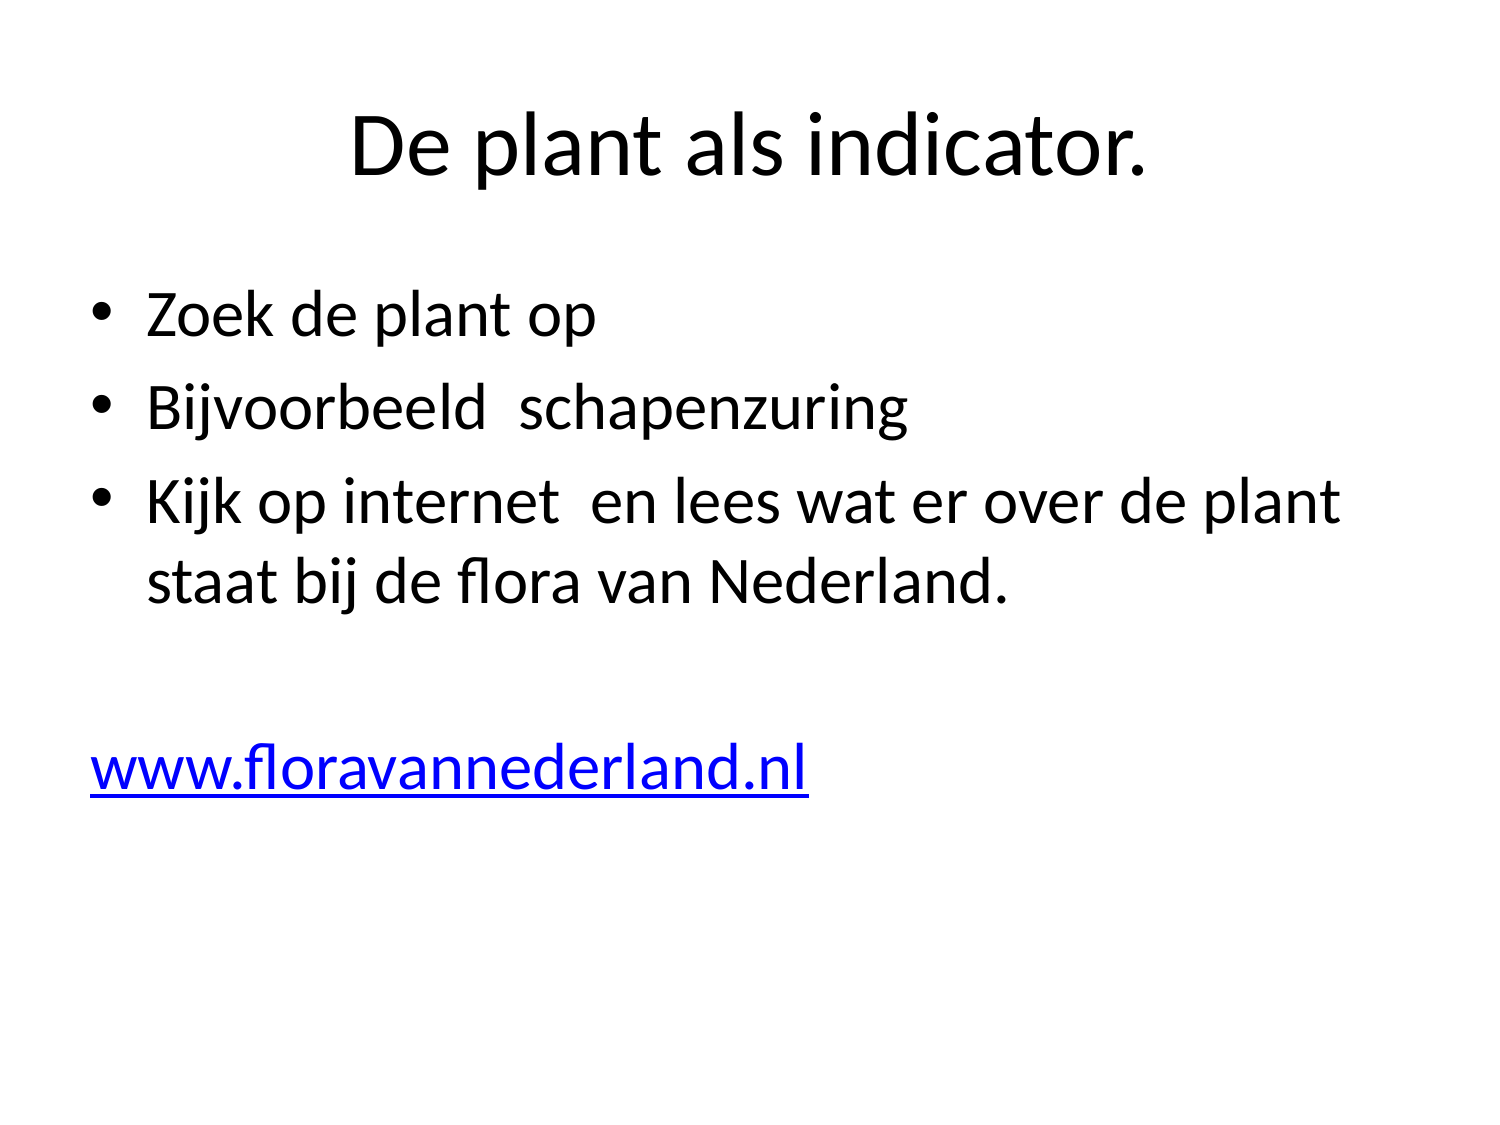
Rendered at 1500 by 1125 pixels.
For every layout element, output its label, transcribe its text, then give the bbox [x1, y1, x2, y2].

list Zoek de plant op Bijvoorbeeld schapenzuring Kijk op internet en lees wat er over de plant staat bij de flora van Nederland. www.floravannederland.nl [75, 262, 1425, 1005]
title De plant als indicator. [75, 45, 1425, 233]
